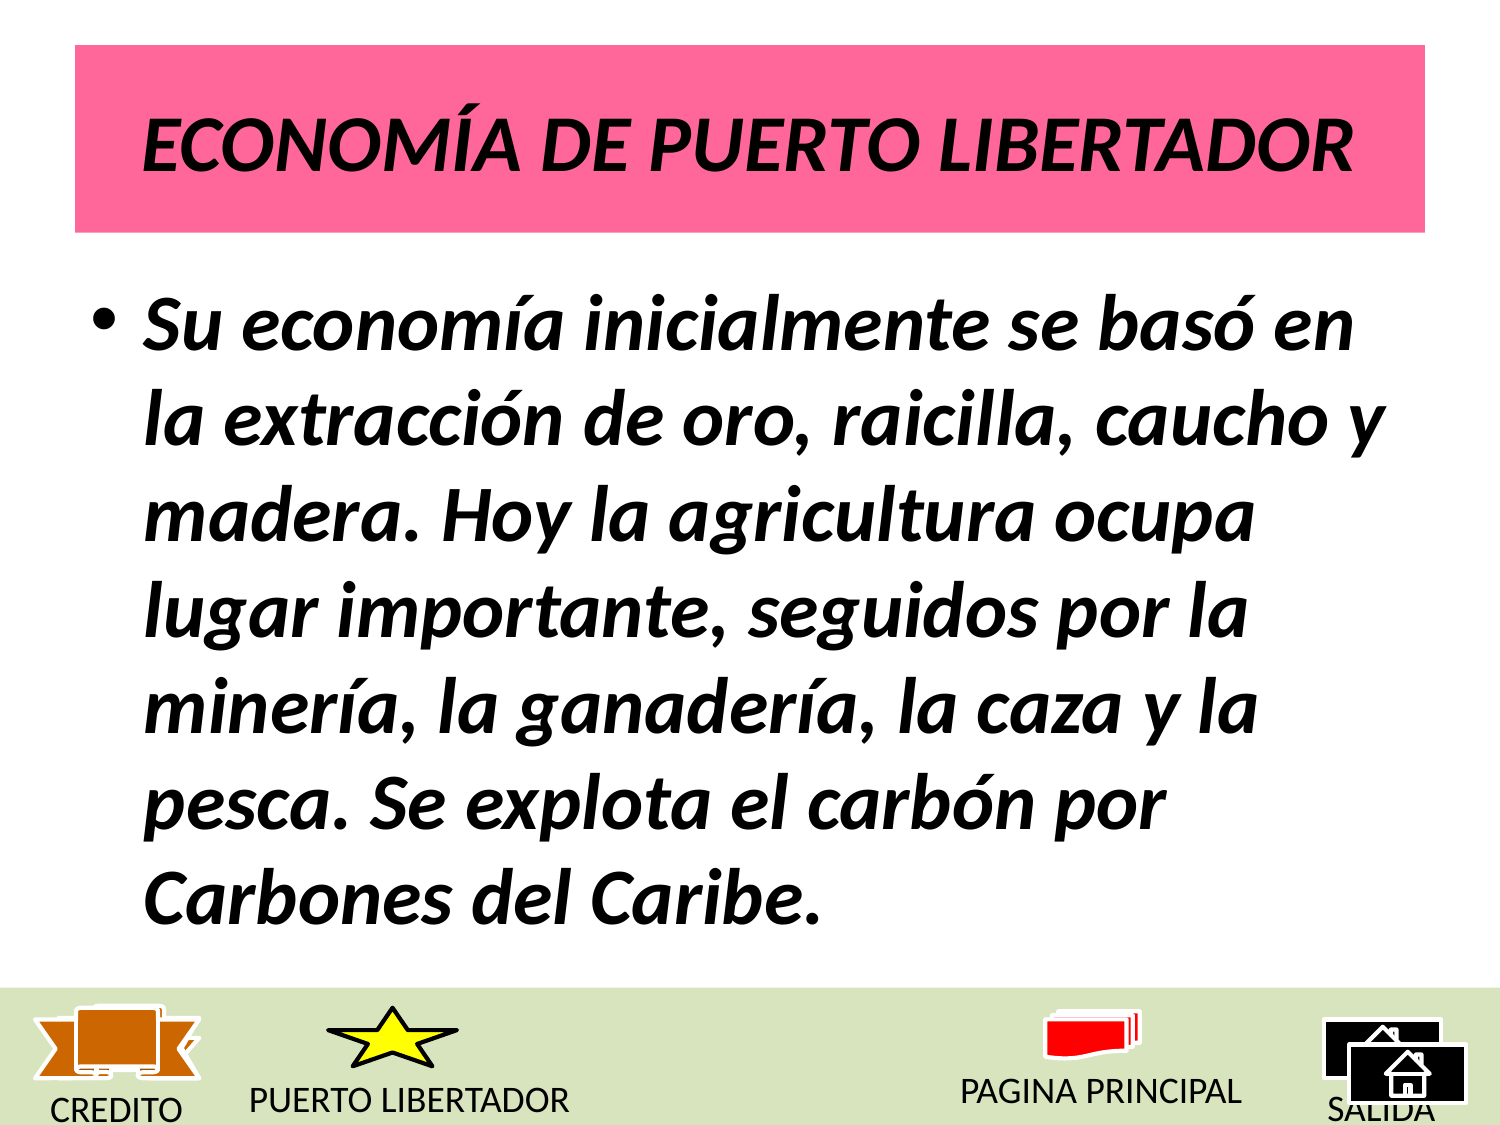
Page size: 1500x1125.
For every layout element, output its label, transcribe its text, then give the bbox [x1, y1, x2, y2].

list Su economía inicialmente se basó en la extracción de oro, raicilla, caucho y madera. Hoy la agricultura ocupa lugar importante, seguidos por la minería, la ganadería, la caza y la pesca. Se explota el carbón por Carbones del Caribe. [75, 262, 1425, 950]
text_box CREDITO [35, 1078, 222, 1125]
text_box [945, 1009, 1274, 1119]
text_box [222, 1005, 597, 1125]
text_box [33, 1003, 202, 1081]
text_box [0, 986, 1500, 1125]
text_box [1312, 1017, 1468, 1125]
title ECONOMÍA DE PUERTO LIBERTADOR [75, 45, 1425, 233]
